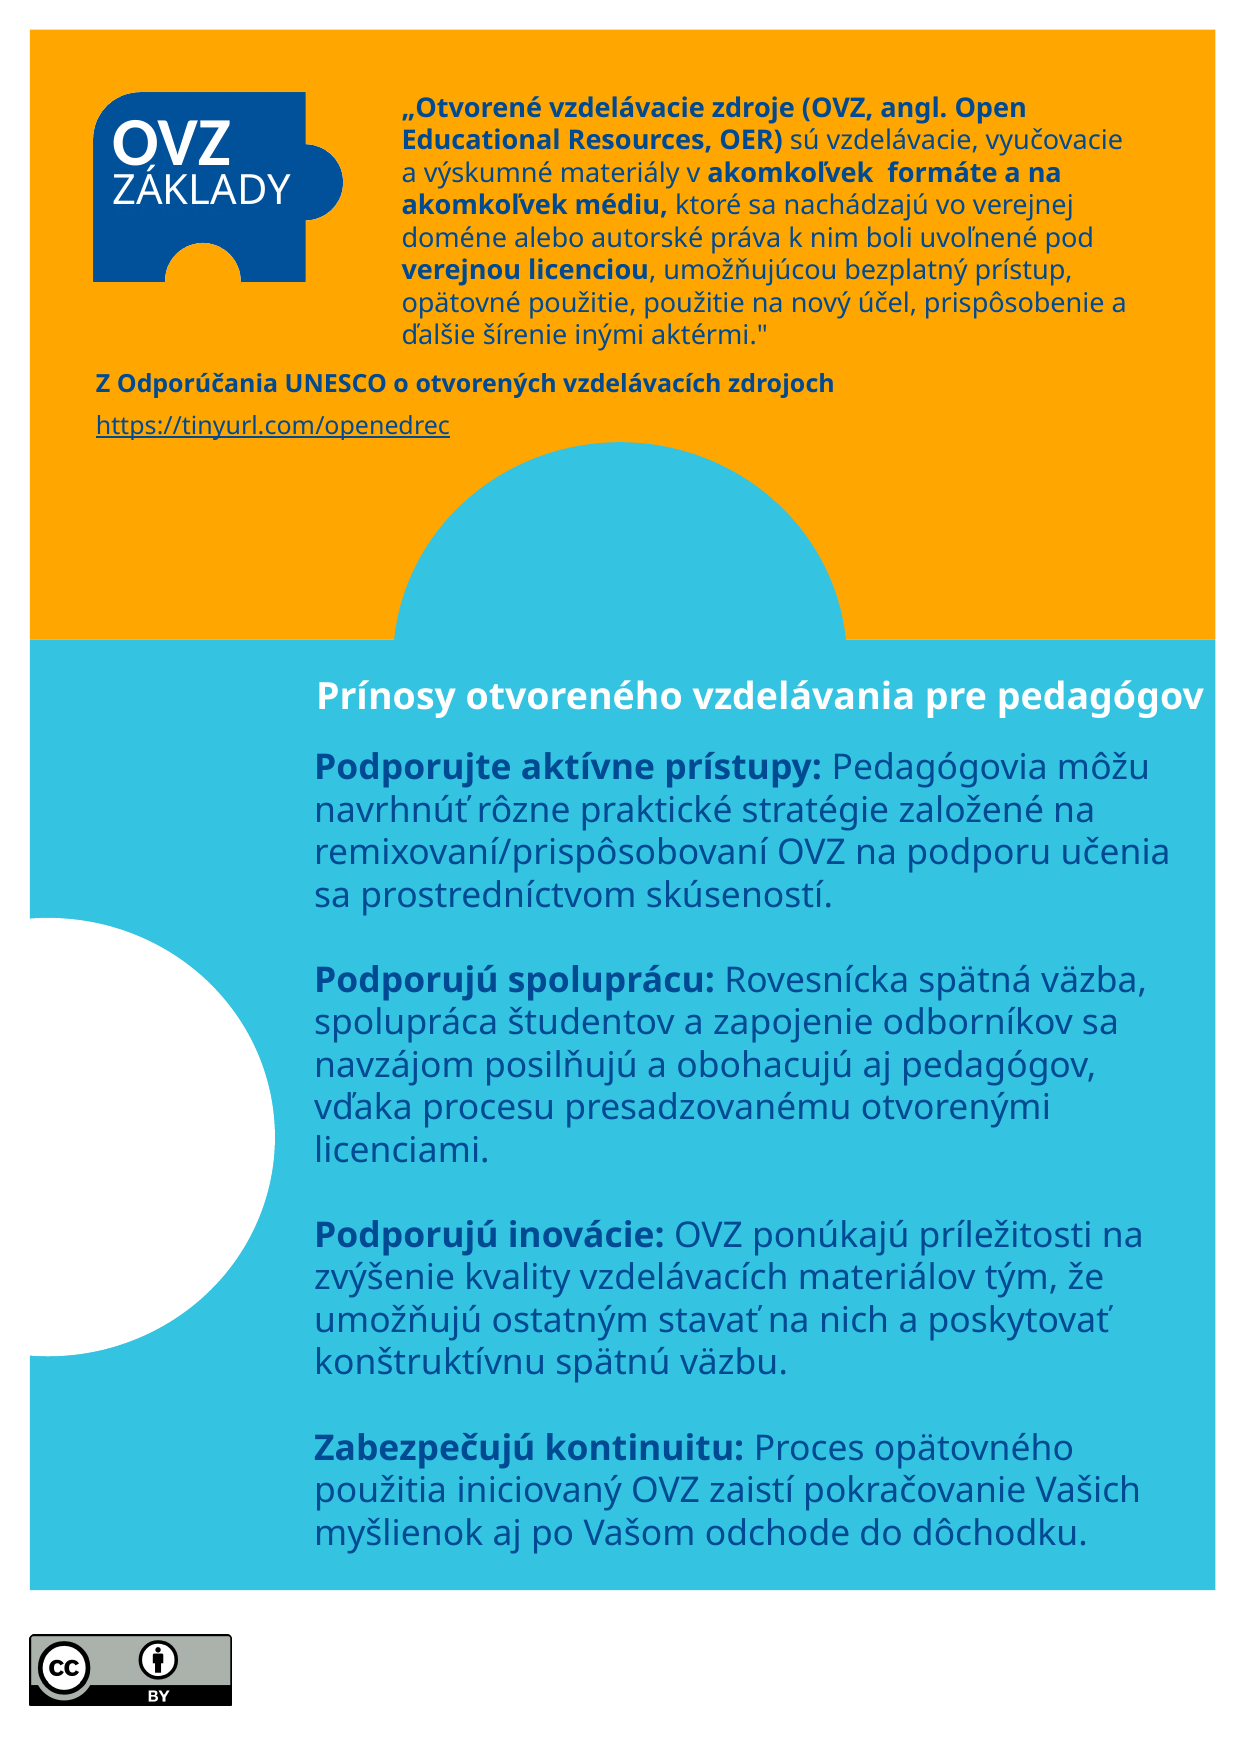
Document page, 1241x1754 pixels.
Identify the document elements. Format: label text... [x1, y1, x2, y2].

text_box „Otvorené vzdelávacie zdroje (OVZ, angl. Open Educational Resources, OER) sú vzdelávacie, vyučovacie a výskumné materiály v akomkoľvek formáte a na akomkoľvek médiu, ktoré sa nachádzajú vo verejnej doméne alebo autorské práva k nim boli uvoľnené pod verejnou licenciou, umožňujúcou bezplatný prístup, opätovné použitie, použitie na nový účel, prispôsobenie a ďalšie šírenie inými aktérmi." [386, 75, 1147, 366]
picture [29, 1634, 233, 1706]
text_box [0, 917, 275, 1357]
text_box [29, 29, 1216, 639]
text_box [29, 639, 1216, 1591]
text_box Z Odporúčania UNESCO o otvorených vzdelávacích zdrojoch https://tinyurl.com/openedrec [80, 365, 1241, 453]
picture [93, 92, 343, 282]
text_box [393, 453, 847, 656]
text_box Podporujte aktívne prístupy: Pedagógovia môžu navrhnúť rôzne praktické stratégie založené na remixovaní/prispôsobovaní OVZ na podporu učenia sa prostredníctvom skúseností. Podporujú spoluprácu: Rovesnícka spätná väzba, spolupráca študentov a zapojenie odborníkov sa navzájom posilňujú a obohacujú aj pedagógov, vďaka procesu presadzovanému otvorenými licenciami. Podporujú inovácie: OVZ ponúkajú príležitosti na zvýšenie kvality vzdelávacích materiálov tým, že umožňujú ostatným stavať na nich a poskytovať konštruktívnu spätnú väzbu. Zabezpečujú kontinuitu: Proces opätovného použitia iniciovaný OVZ zaistí pokračovanie Vašich myšlienok aj po Vašom odchode do dôchodku. [299, 729, 1188, 1568]
text_box Prínosy otvoreného vzdelávania pre pedagógov [301, 656, 1241, 732]
